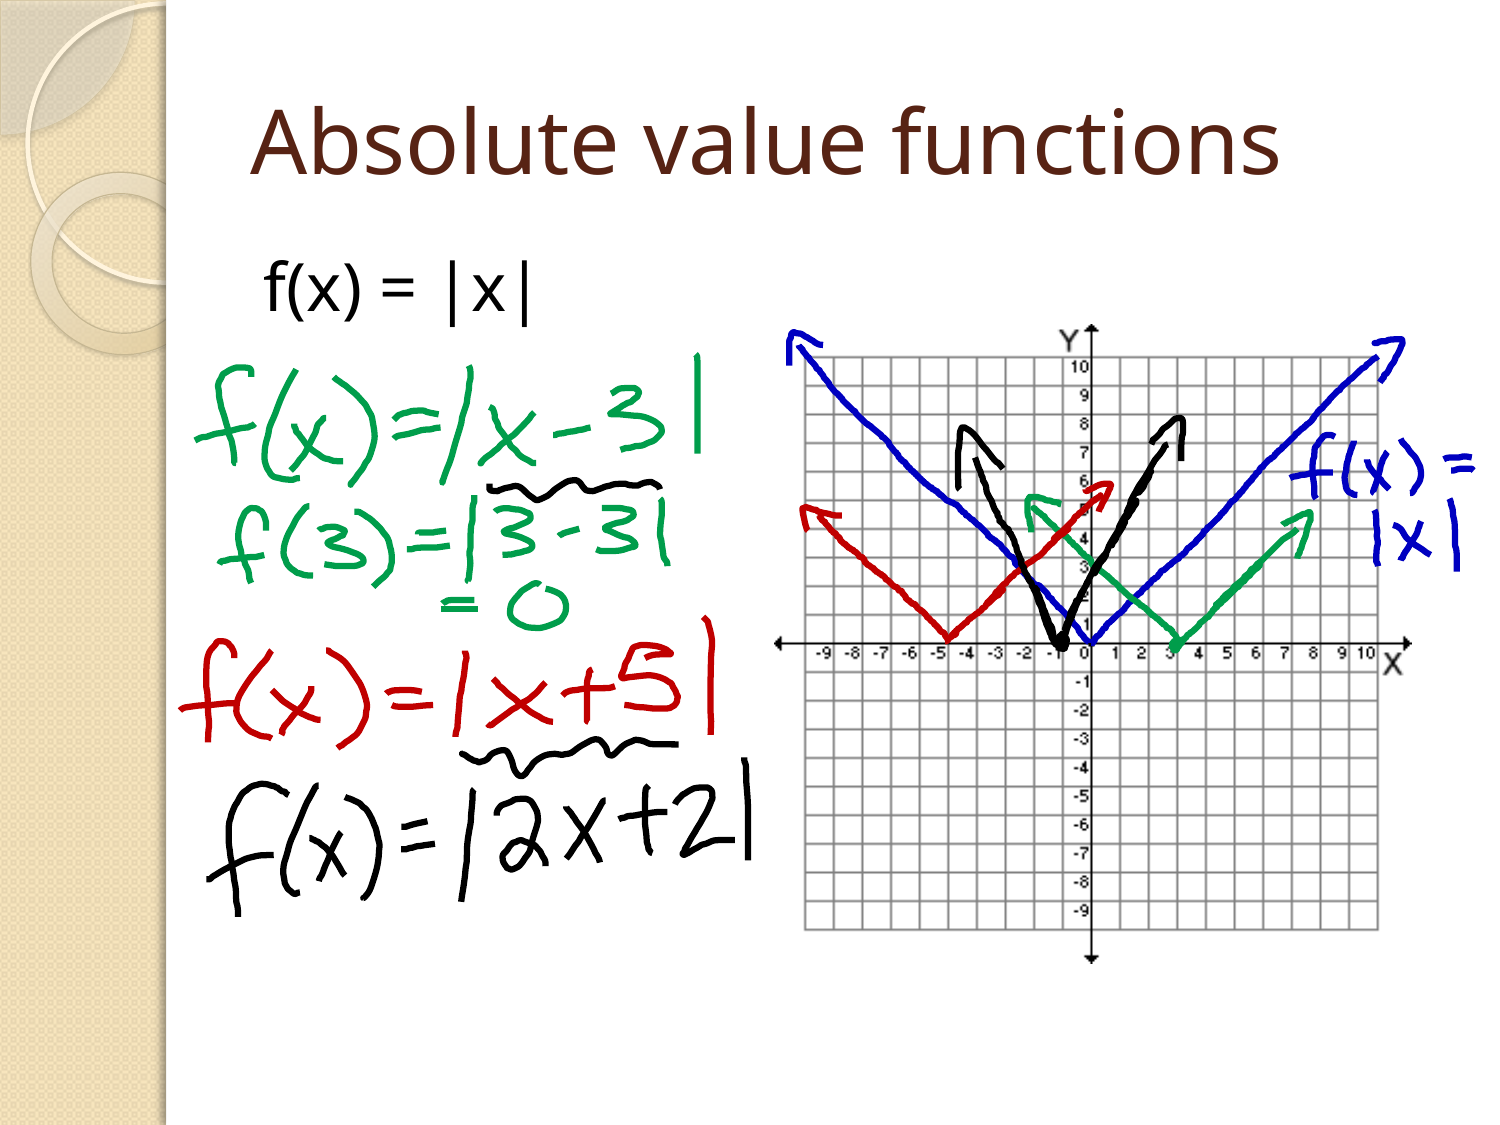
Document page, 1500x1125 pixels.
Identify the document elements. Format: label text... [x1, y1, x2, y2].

text_box [743, 757, 749, 861]
text_box [651, 811, 668, 815]
text_box [318, 831, 342, 882]
text_box [595, 507, 637, 552]
text_box [586, 668, 593, 723]
text_box [194, 423, 256, 442]
text_box [179, 702, 236, 712]
text_box [591, 685, 616, 691]
text_box [263, 368, 300, 481]
text_box [406, 544, 450, 551]
text_box [695, 353, 699, 454]
text_box [242, 558, 259, 584]
text_box [492, 678, 522, 702]
title Absolute value functions [235, 45, 1466, 233]
text_box [659, 498, 669, 567]
text_box [558, 527, 580, 537]
text_box [454, 650, 468, 737]
text_box [344, 796, 381, 899]
text_box [205, 640, 236, 704]
picture [774, 324, 1413, 965]
text_box [393, 426, 441, 440]
text_box [618, 813, 644, 821]
text_box [309, 837, 330, 857]
text_box [318, 526, 365, 567]
text_box [227, 429, 243, 464]
text_box [565, 806, 584, 833]
text_box [333, 376, 376, 486]
text_box [565, 799, 606, 860]
text_box [1443, 455, 1472, 460]
text_box [385, 689, 422, 695]
text_box [280, 686, 312, 736]
text_box [271, 689, 298, 710]
text_box [644, 785, 653, 854]
text_box [583, 833, 601, 863]
text_box [391, 704, 434, 708]
text_box [609, 387, 663, 451]
text_box [1451, 467, 1475, 472]
text_box [282, 784, 319, 895]
text_box [1420, 546, 1431, 556]
text_box [354, 511, 393, 588]
text_box [488, 479, 661, 501]
text_box [441, 599, 475, 605]
text_box [290, 417, 327, 472]
text_box [486, 681, 547, 727]
text_box [674, 786, 735, 856]
list f(x) = |x| [235, 237, 1466, 1025]
text_box [326, 649, 368, 749]
text_box [441, 365, 472, 484]
text_box [330, 853, 346, 877]
text_box [461, 738, 679, 777]
text_box [488, 406, 512, 438]
text_box [293, 423, 312, 446]
text_box [309, 438, 344, 462]
text_box [507, 436, 537, 464]
text_box [207, 706, 220, 743]
text_box [237, 507, 267, 557]
text_box [401, 820, 428, 828]
text_box [232, 860, 262, 917]
text_box [620, 644, 679, 710]
text_box [206, 854, 274, 881]
text_box [460, 788, 475, 902]
text_box [282, 505, 314, 577]
text_box [1448, 498, 1458, 572]
text_box [217, 366, 252, 430]
text_box [509, 582, 567, 629]
text_box [494, 507, 534, 556]
text_box [496, 797, 547, 871]
text_box [417, 529, 447, 535]
text_box [479, 411, 535, 465]
text_box [393, 409, 439, 421]
text_box [218, 554, 265, 565]
text_box [702, 616, 713, 735]
text_box [561, 687, 586, 697]
text_box [466, 495, 476, 582]
text_box [553, 426, 591, 436]
text_box [235, 650, 273, 740]
text_box [298, 708, 321, 721]
text_box [401, 843, 436, 851]
text_box [227, 783, 290, 864]
text_box [521, 702, 554, 723]
